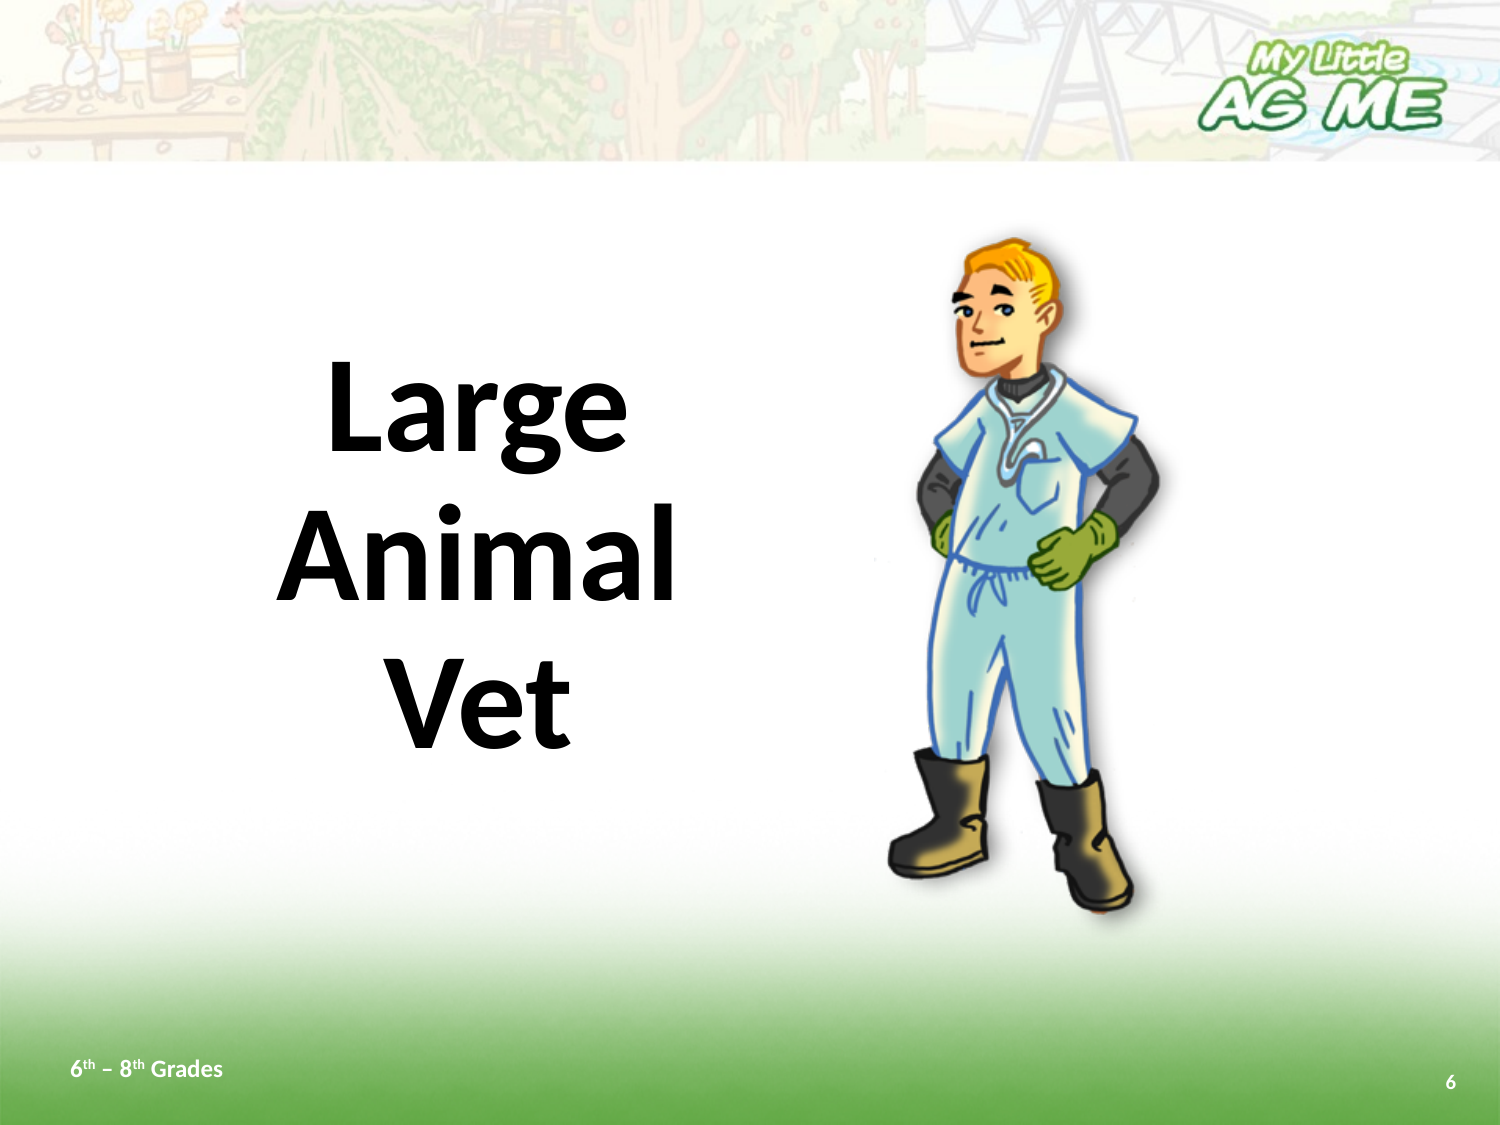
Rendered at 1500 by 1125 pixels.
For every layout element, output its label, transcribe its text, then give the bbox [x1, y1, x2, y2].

text_box Large Animal Vet [201, 473, 756, 638]
picture [0, 0, 1500, 1125]
